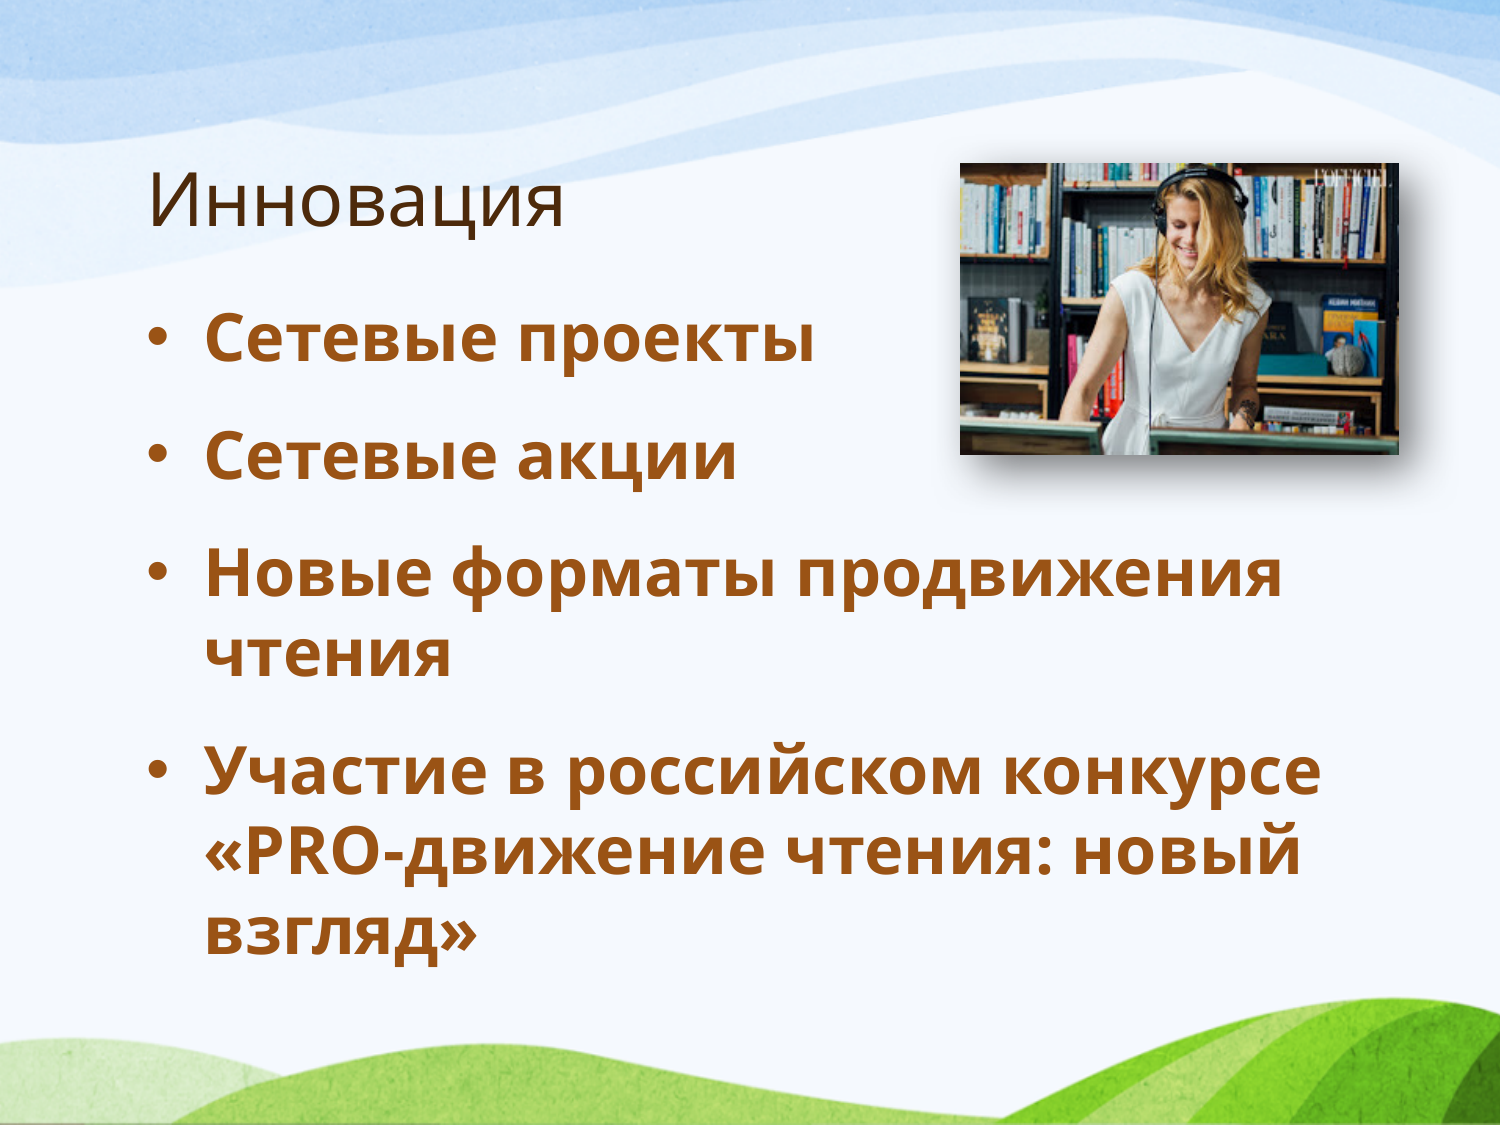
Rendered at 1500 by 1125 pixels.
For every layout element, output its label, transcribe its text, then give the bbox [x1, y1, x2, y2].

list Сетевые проекты Сетевые акции Новые форматы продвижения чтения Участие в российском конкурсе «PRO-движение чтения: новый взгляд» [131, 287, 1369, 982]
picture [0, 0, 1500, 1125]
title Инновация [131, 50, 1369, 250]
